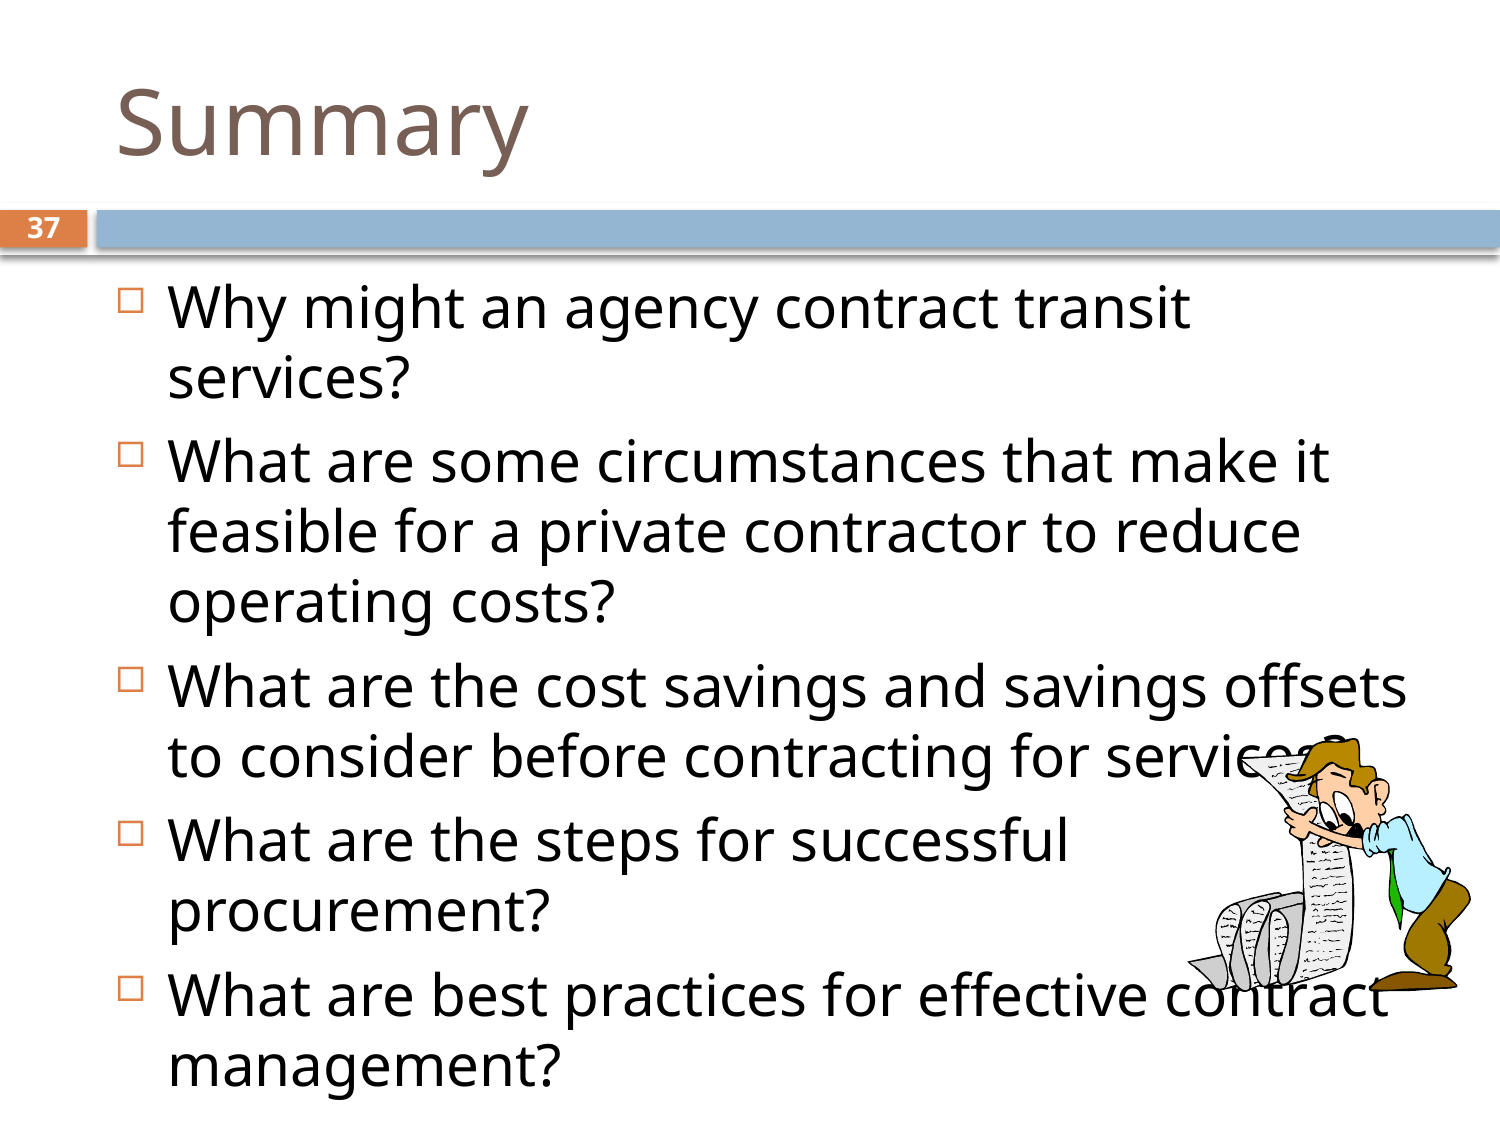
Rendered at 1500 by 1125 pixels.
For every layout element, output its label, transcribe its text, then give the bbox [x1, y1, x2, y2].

list Why might an agency contract transit services? What are some circumstances that make it feasible for a private contractor to reduce operating costs? What are the cost savings and savings offsets to consider before contracting for services? What are the steps for successful procurement? What are best practices for effective contract management? [100, 262, 1438, 1000]
title Summary [100, 37, 1438, 200]
slide_number 37 [0, 208, 88, 249]
picture [1187, 737, 1472, 993]
